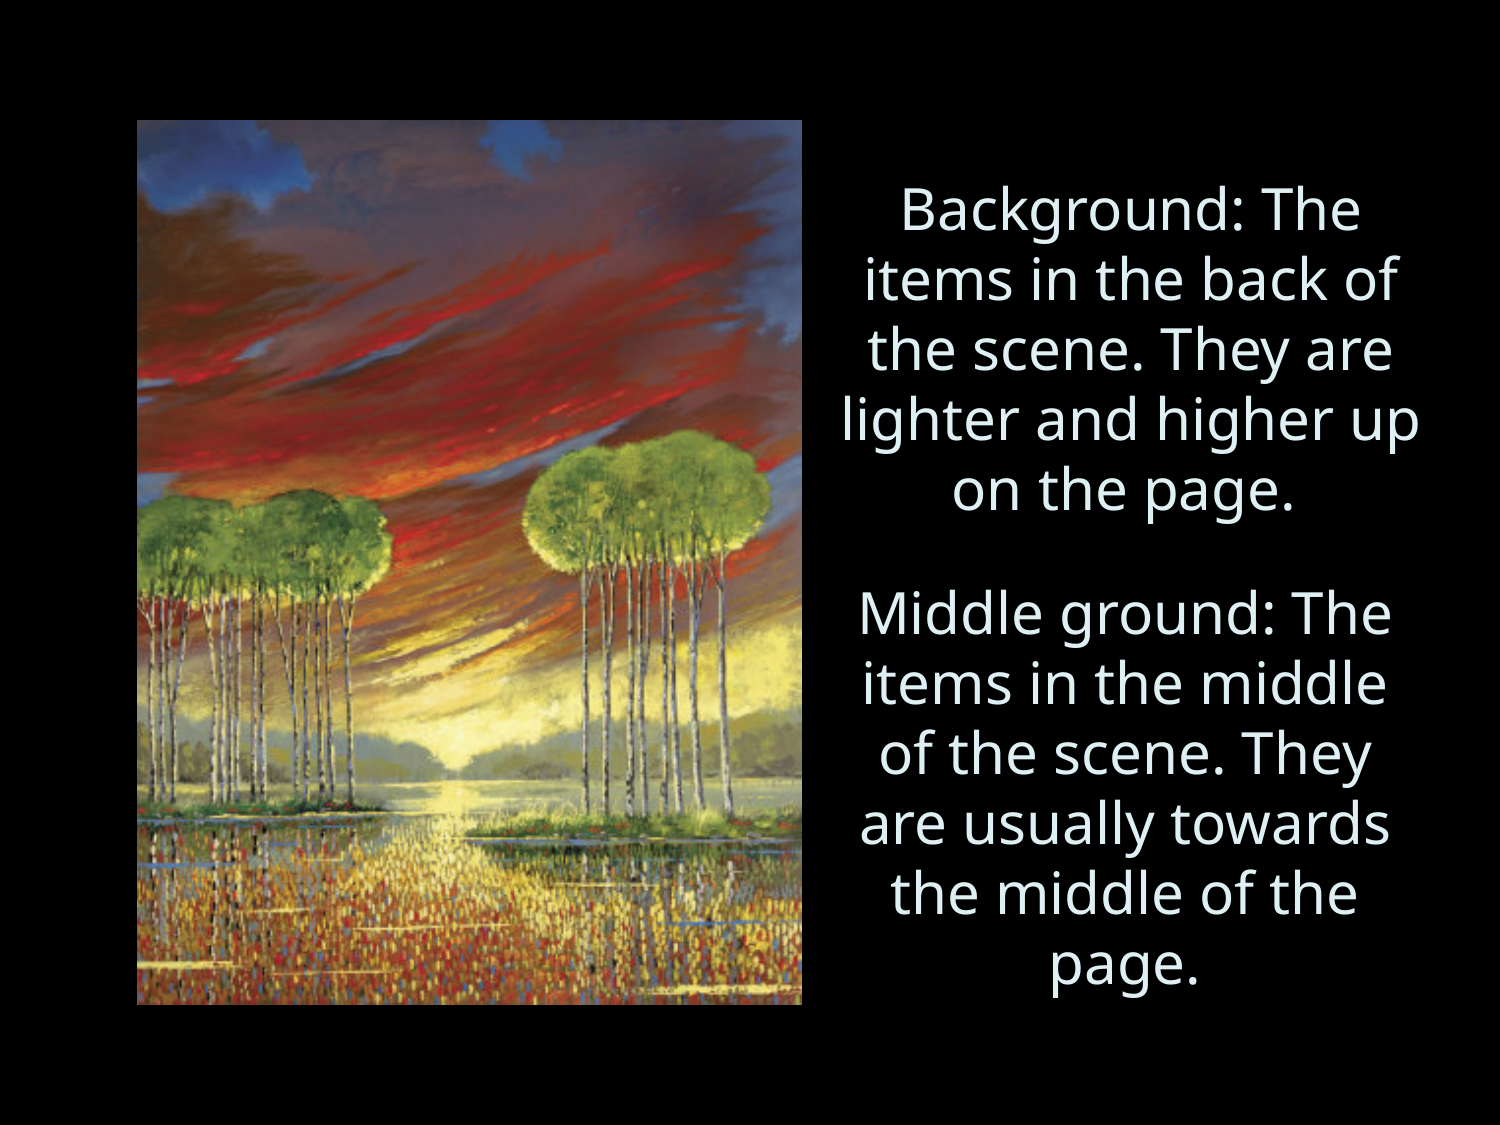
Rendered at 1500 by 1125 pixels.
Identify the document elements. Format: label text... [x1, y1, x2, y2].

text_box Middle ground: The items in the middle of the scene. They are usually towards the middle of the page. [837, 568, 1413, 1004]
picture [137, 120, 802, 1005]
text_box Background: The items in the back of the scene. They are lighter and higher up on the page. [824, 164, 1438, 530]
